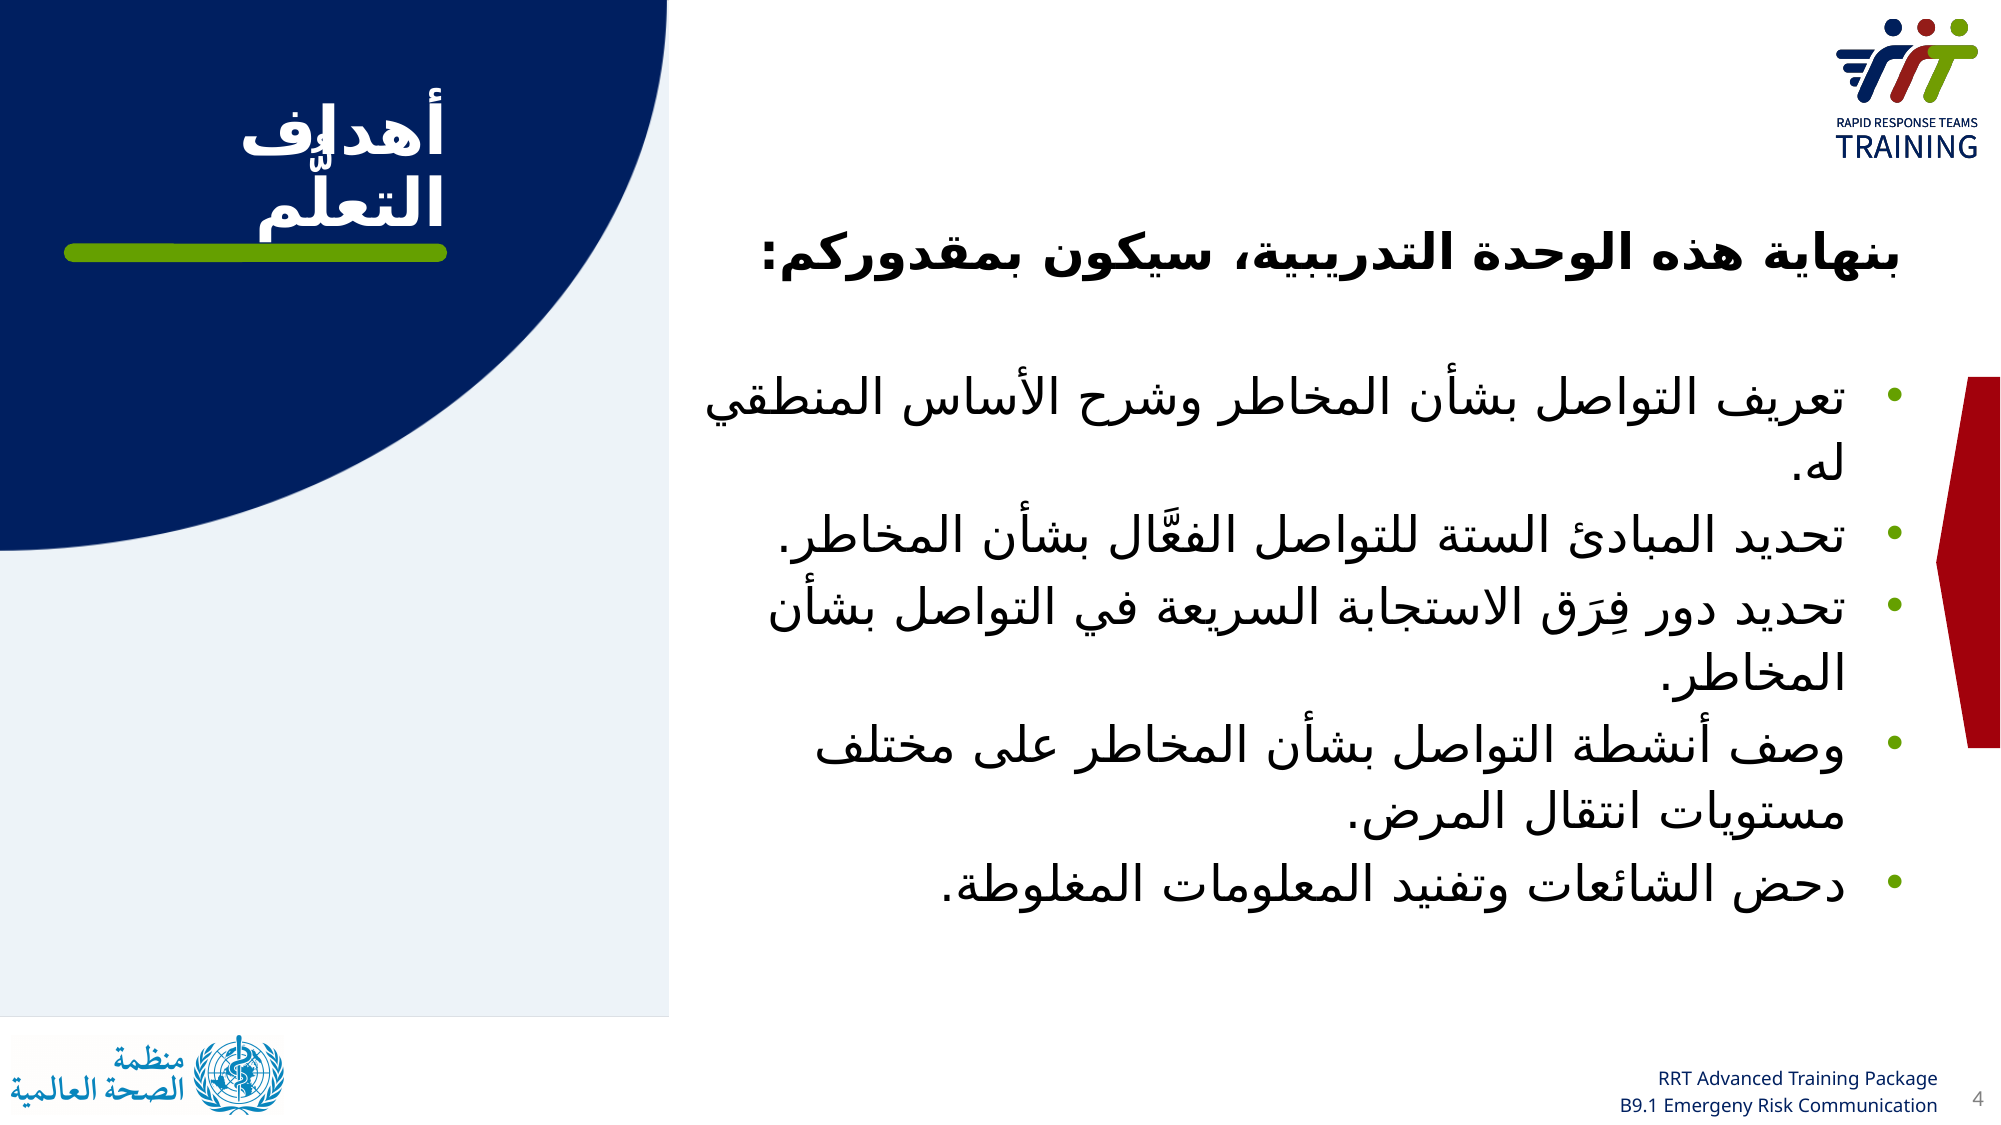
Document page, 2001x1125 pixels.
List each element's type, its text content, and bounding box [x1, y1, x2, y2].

picture [241, 1050, 247, 1059]
list بنهاية هذه الوحدة التدريبية، سيكون بمقدوركم: تعريف التواصل بشأن المخاطر وشرح الأساس المنطقي له. تحديد المبادئ الستة للتواصل الفعَّال بشأن المخاطر. تحديد دور فِرَق الاستجابة السريعة في التواصل بشأن المخاطر. وصف أنشطة التواصل بشأن المخاطر على مختلف مستويات انتقال المرض. دحض الشائعات وتفنيد المعلومات المغلوطة. [675, 259, 1912, 866]
text_box أهداف التعلُّم [24, 103, 448, 242]
picture [1835, 19, 1978, 167]
picture [0, 0, 669, 1018]
picture [11, 1035, 284, 1115]
